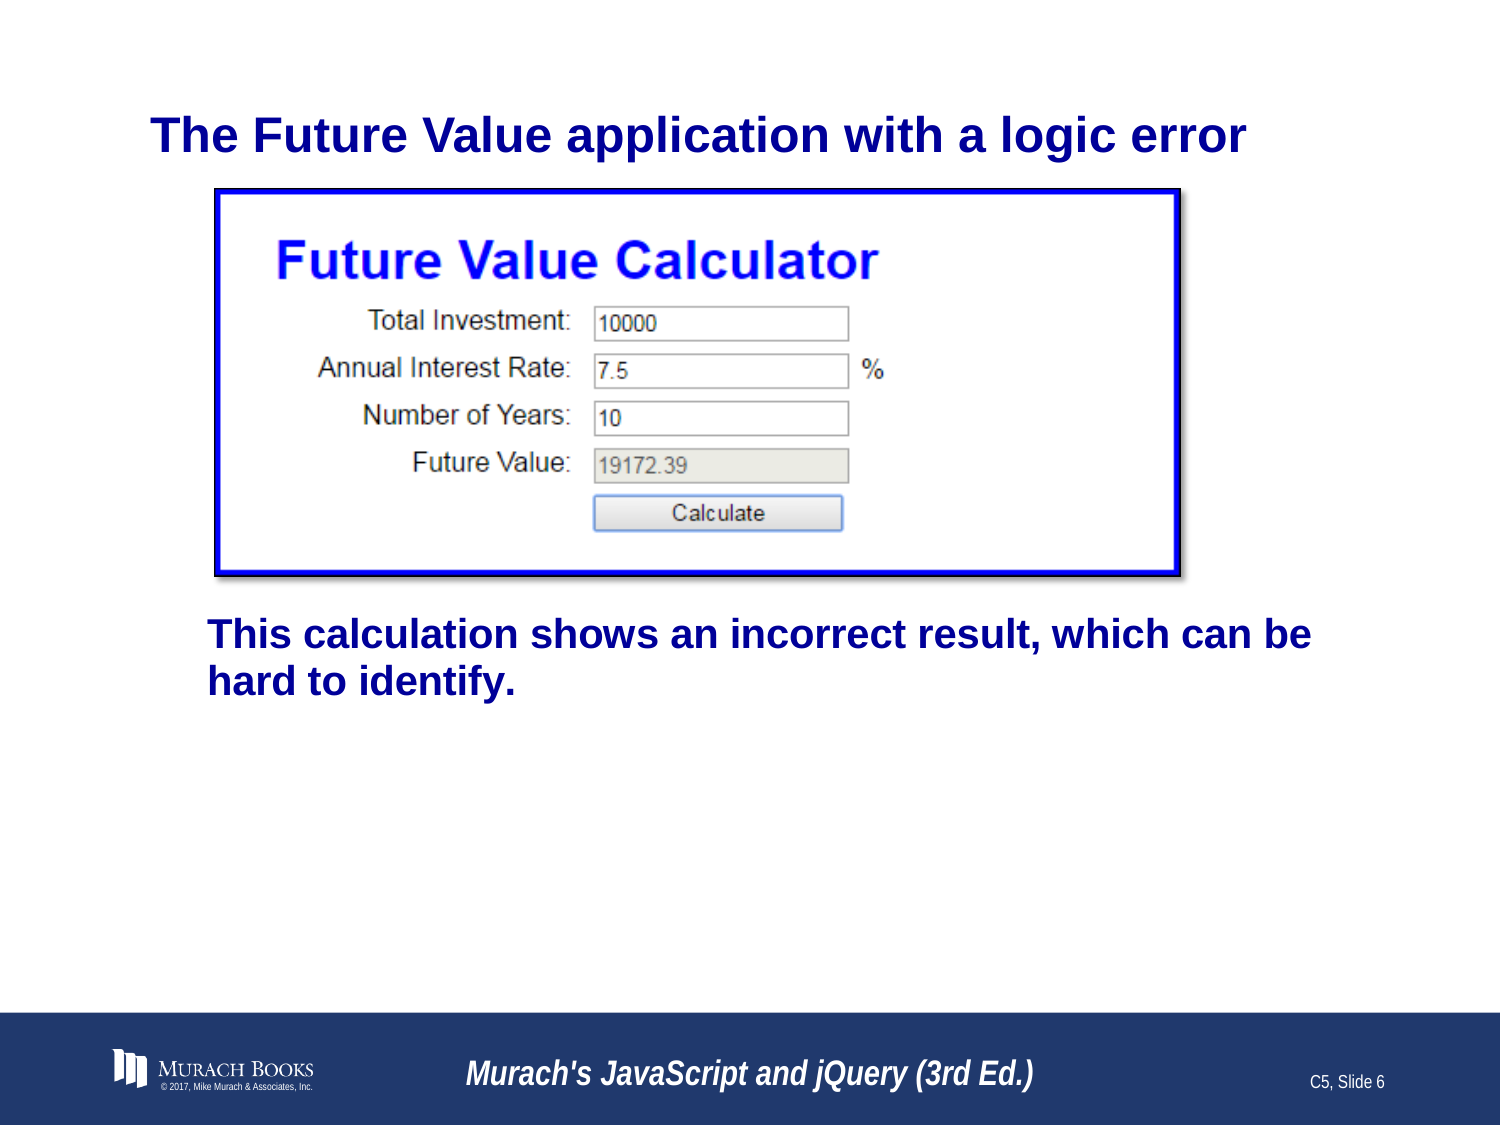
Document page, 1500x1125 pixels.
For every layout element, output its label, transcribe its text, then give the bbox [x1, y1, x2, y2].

slide_number Murach's JavaScript and jQuery (3rd Ed.) [463, 1025, 1050, 1100]
slide_number C5, Slide 6 [1087, 1025, 1400, 1100]
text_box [149, 174, 1350, 718]
footer © 2017, Mike Murach & Associates, Inc. [12, 1025, 463, 1100]
title The Future Value application with a logic error [150, 102, 1350, 164]
